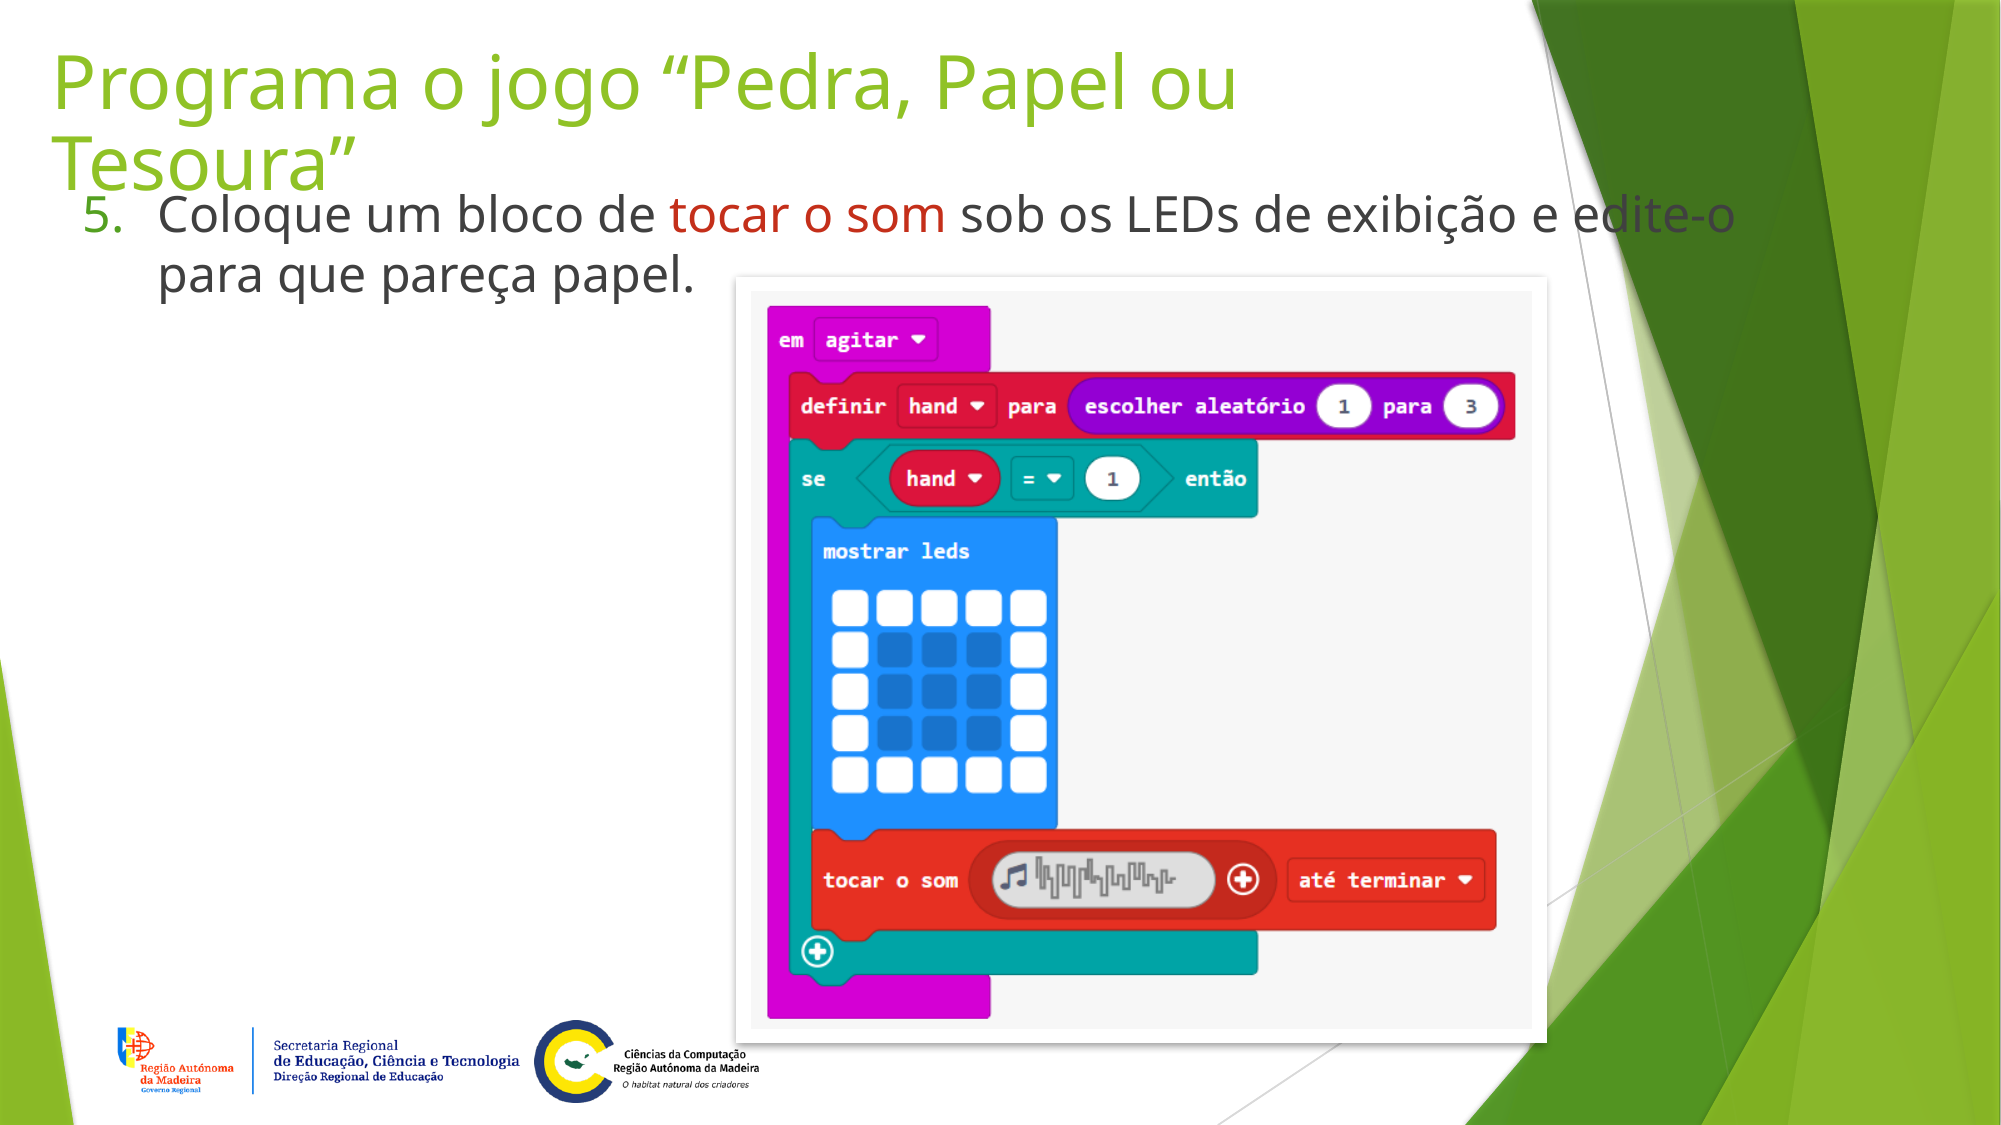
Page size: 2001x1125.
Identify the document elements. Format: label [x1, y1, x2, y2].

text_box [0, 0, 2000, 1125]
picture [750, 290, 1533, 1030]
text_box [110, 1020, 759, 1103]
